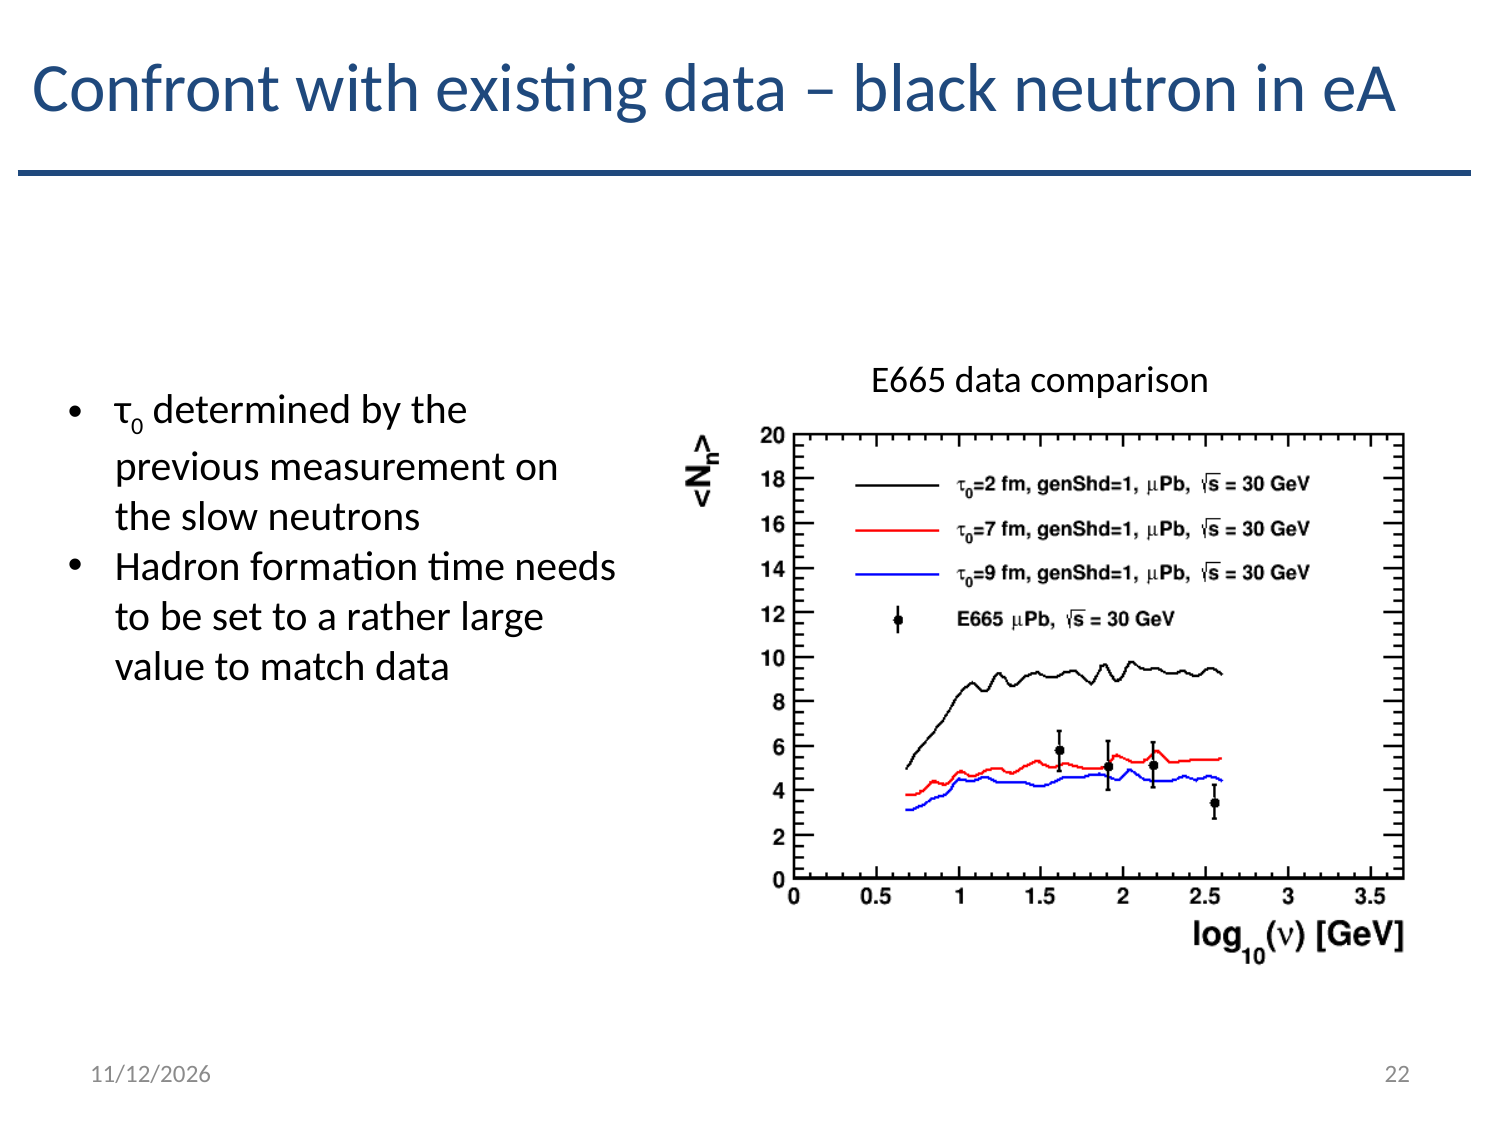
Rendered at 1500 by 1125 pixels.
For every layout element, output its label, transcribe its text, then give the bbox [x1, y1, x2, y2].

picture [678, 408, 1426, 969]
text_box E665 data comparison [856, 348, 1270, 407]
slide_number 22 [1074, 1042, 1425, 1103]
text_box τ0 determined by the previous measurement on the slow neutrons Hadron formation time needs to be set to a rather large value to match data [53, 374, 632, 747]
title Confront with existing data – black neutron in eA [17, 7, 1483, 161]
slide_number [75, 1042, 425, 1103]
